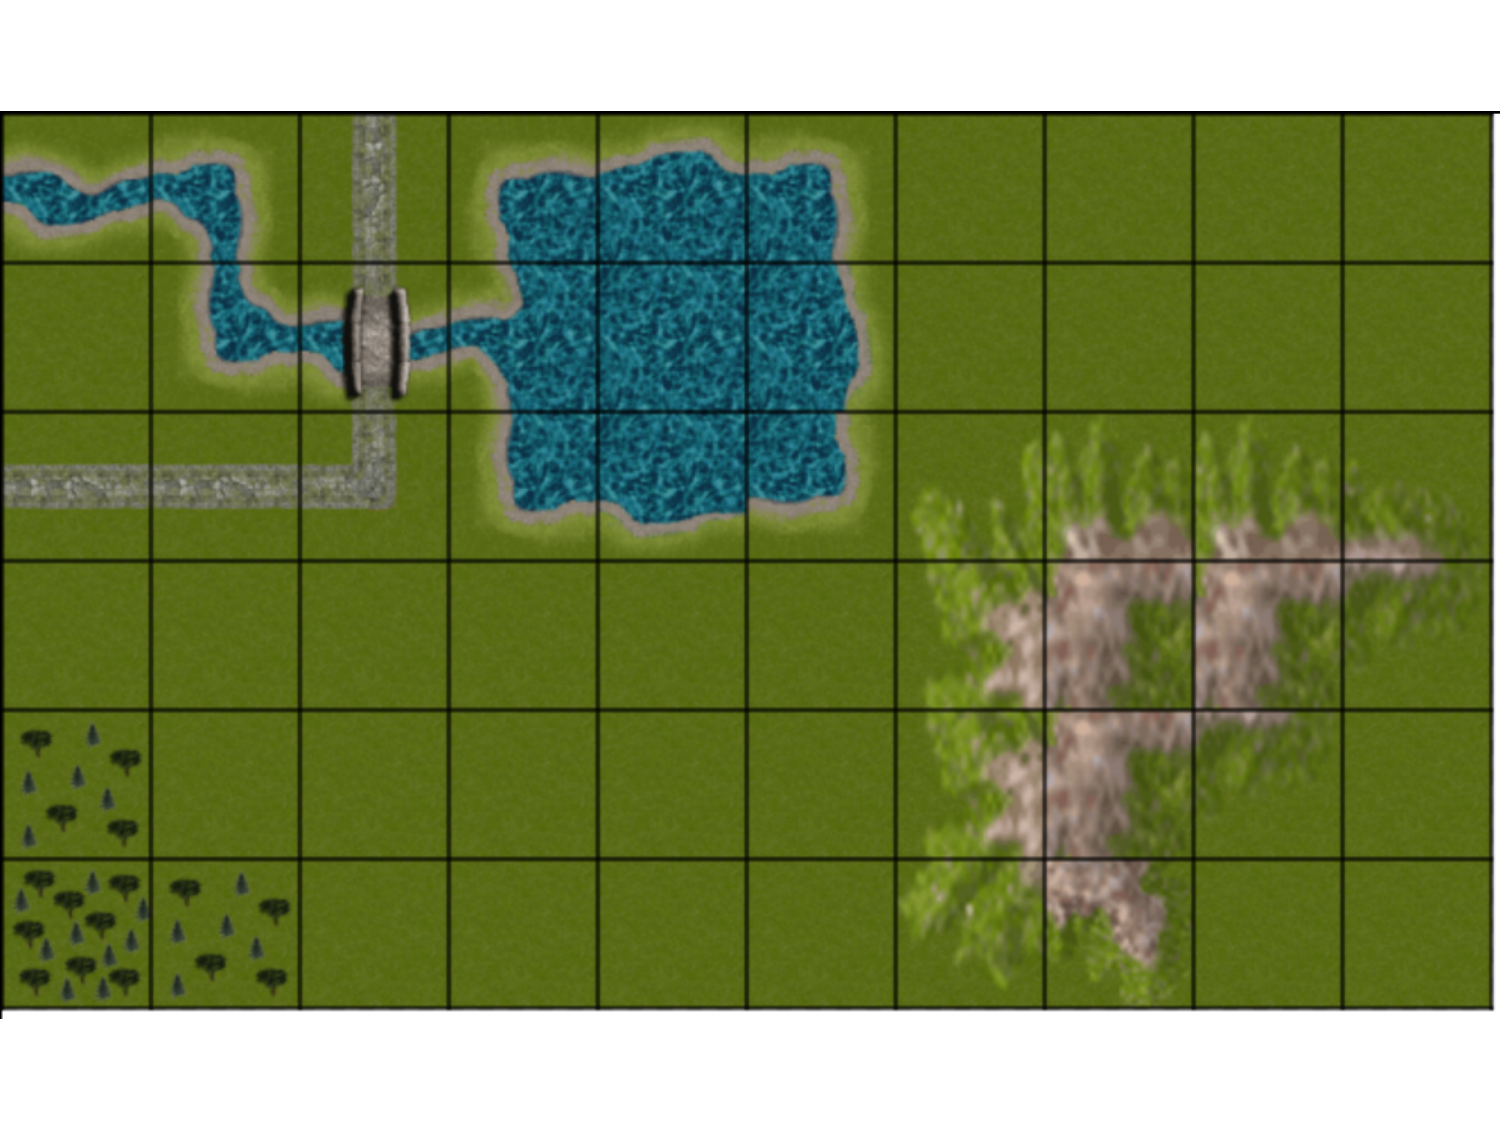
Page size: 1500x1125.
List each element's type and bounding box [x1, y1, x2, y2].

picture [0, 110, 1500, 1019]
